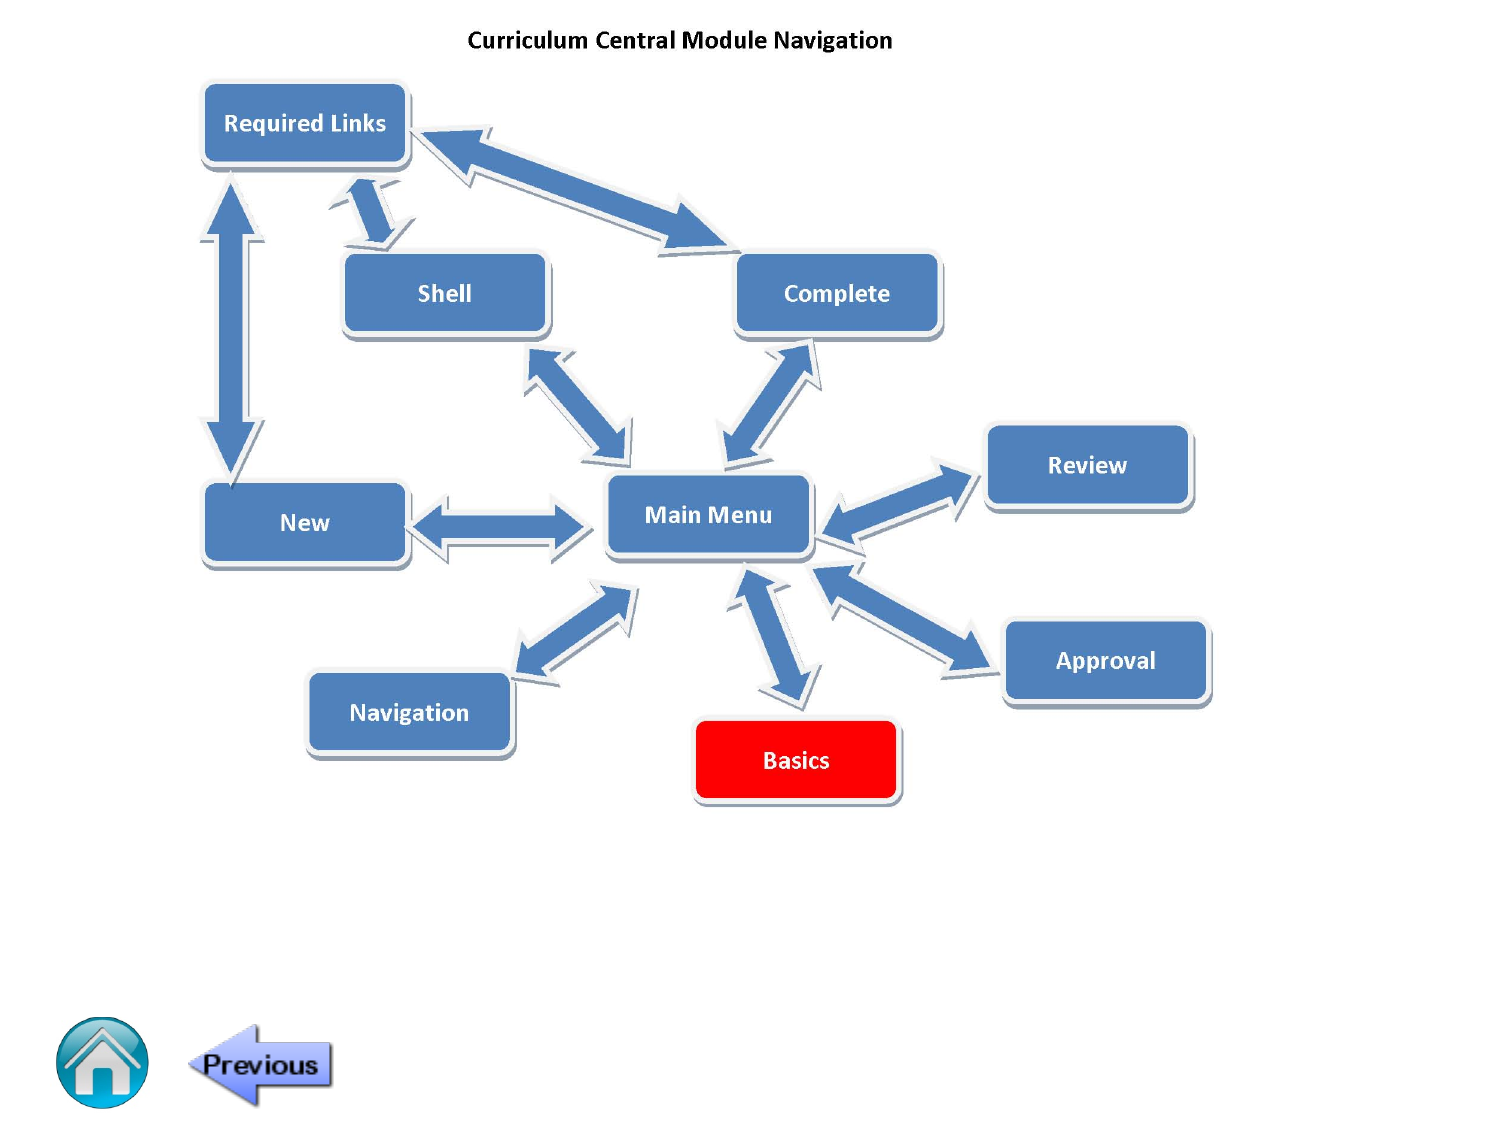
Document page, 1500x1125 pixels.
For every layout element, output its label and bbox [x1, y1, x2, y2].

picture [21, 0, 1338, 1113]
picture [187, 1023, 338, 1113]
